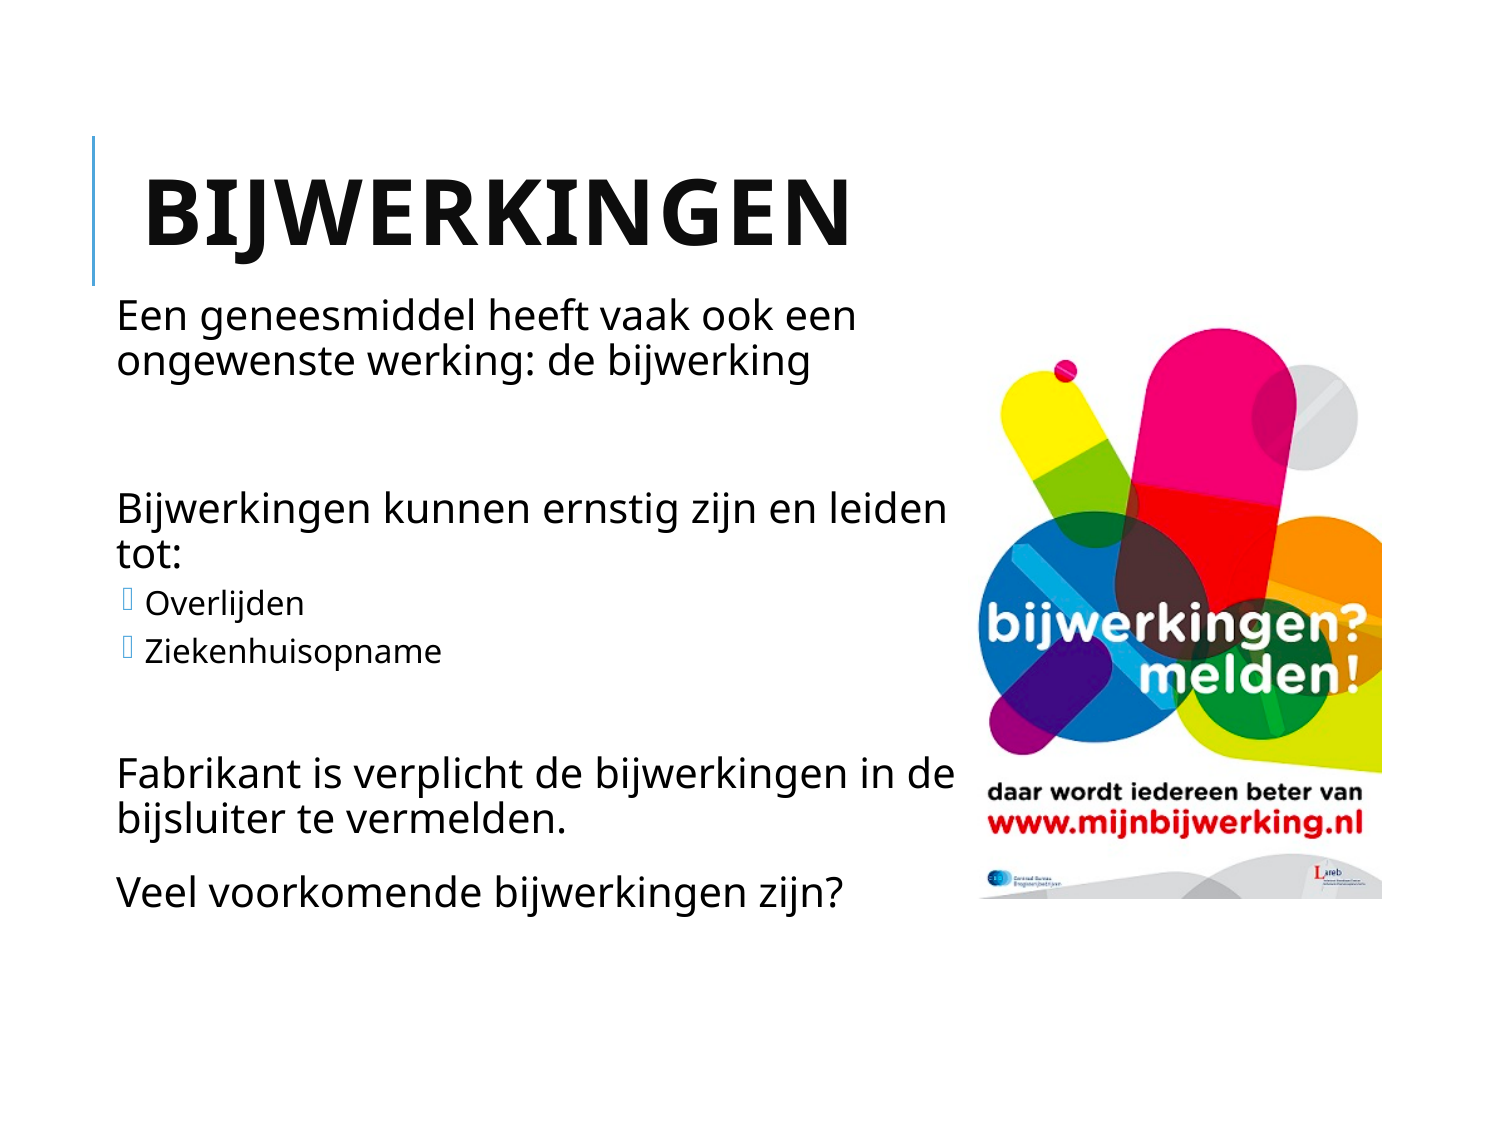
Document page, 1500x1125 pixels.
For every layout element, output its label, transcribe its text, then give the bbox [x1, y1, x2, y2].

picture [968, 315, 1382, 899]
list Een geneesmiddel heeft vaak ook een ongewenste werking: de bijwerking Bijwerkingen kunnen ernstig zijn en leiden tot: Overlijden Ziekenhuisopname Fabrikant is verplicht de bijwerkingen in de bijsluiter te vermelden. Veel voorkomende bijwerkingen zijn? [93, 287, 969, 1121]
title Bijwerkingen [126, 96, 1322, 311]
